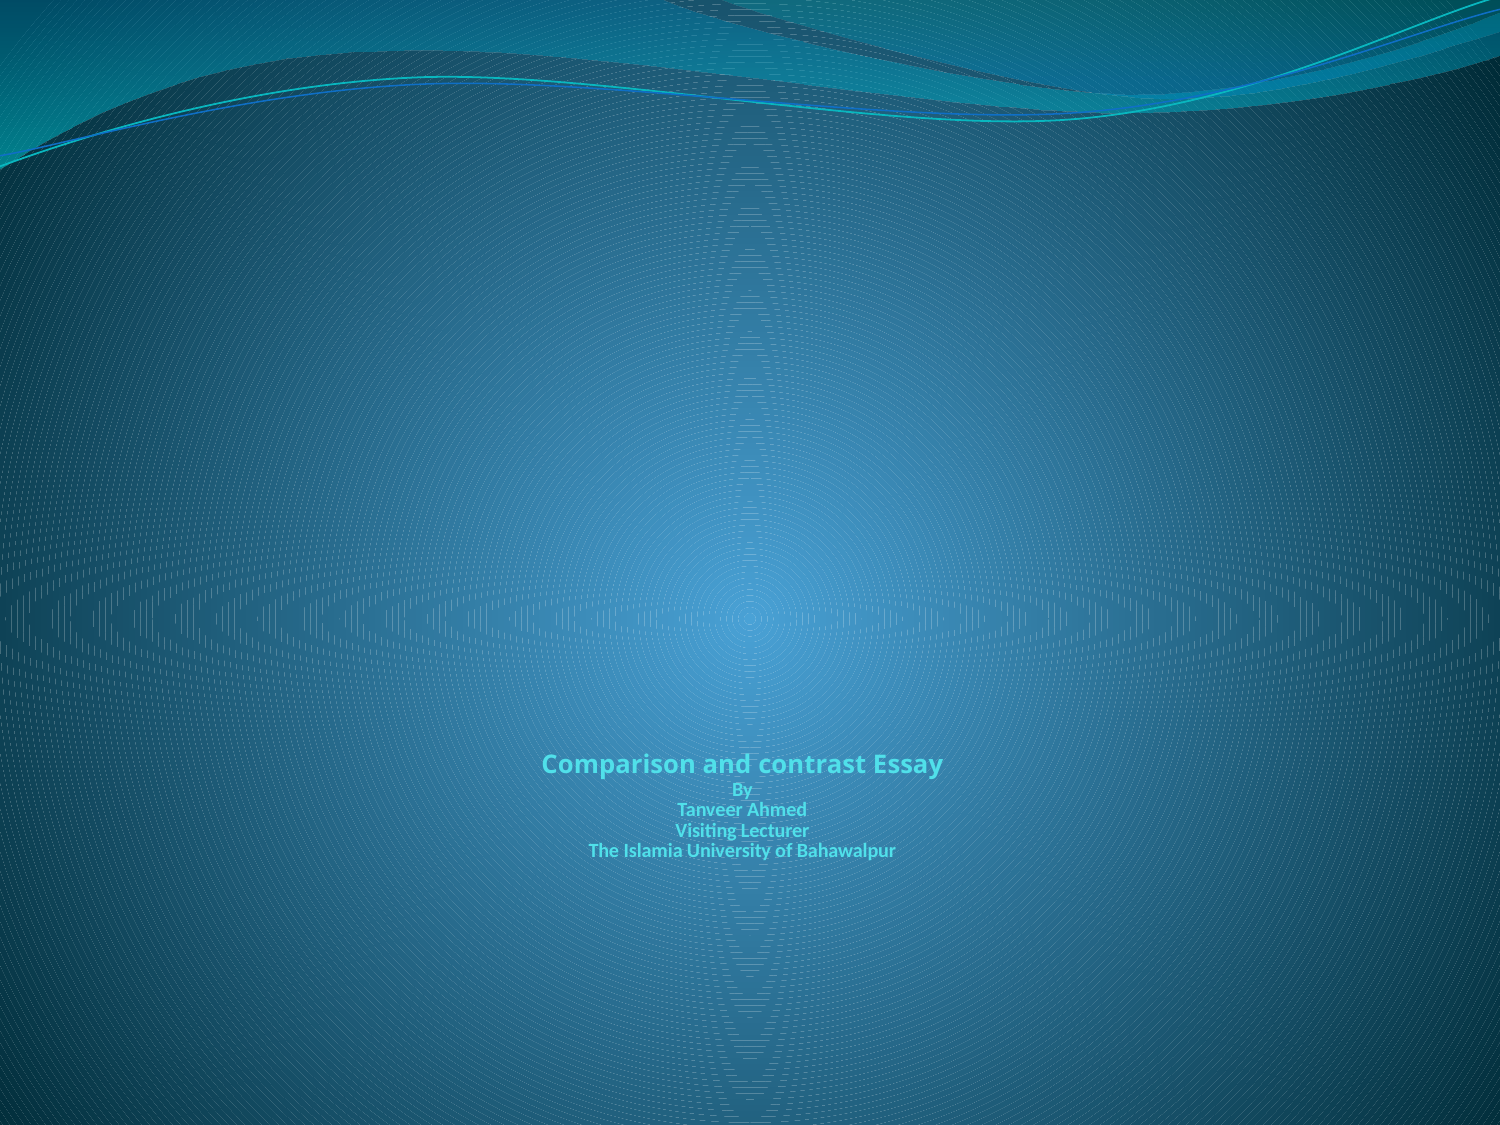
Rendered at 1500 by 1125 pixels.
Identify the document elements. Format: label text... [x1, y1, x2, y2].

title Comparison and contrast Essay By Tanveer Ahmed Visiting Lecturer The Islamia University of Bahawalpur [99, 562, 1388, 863]
